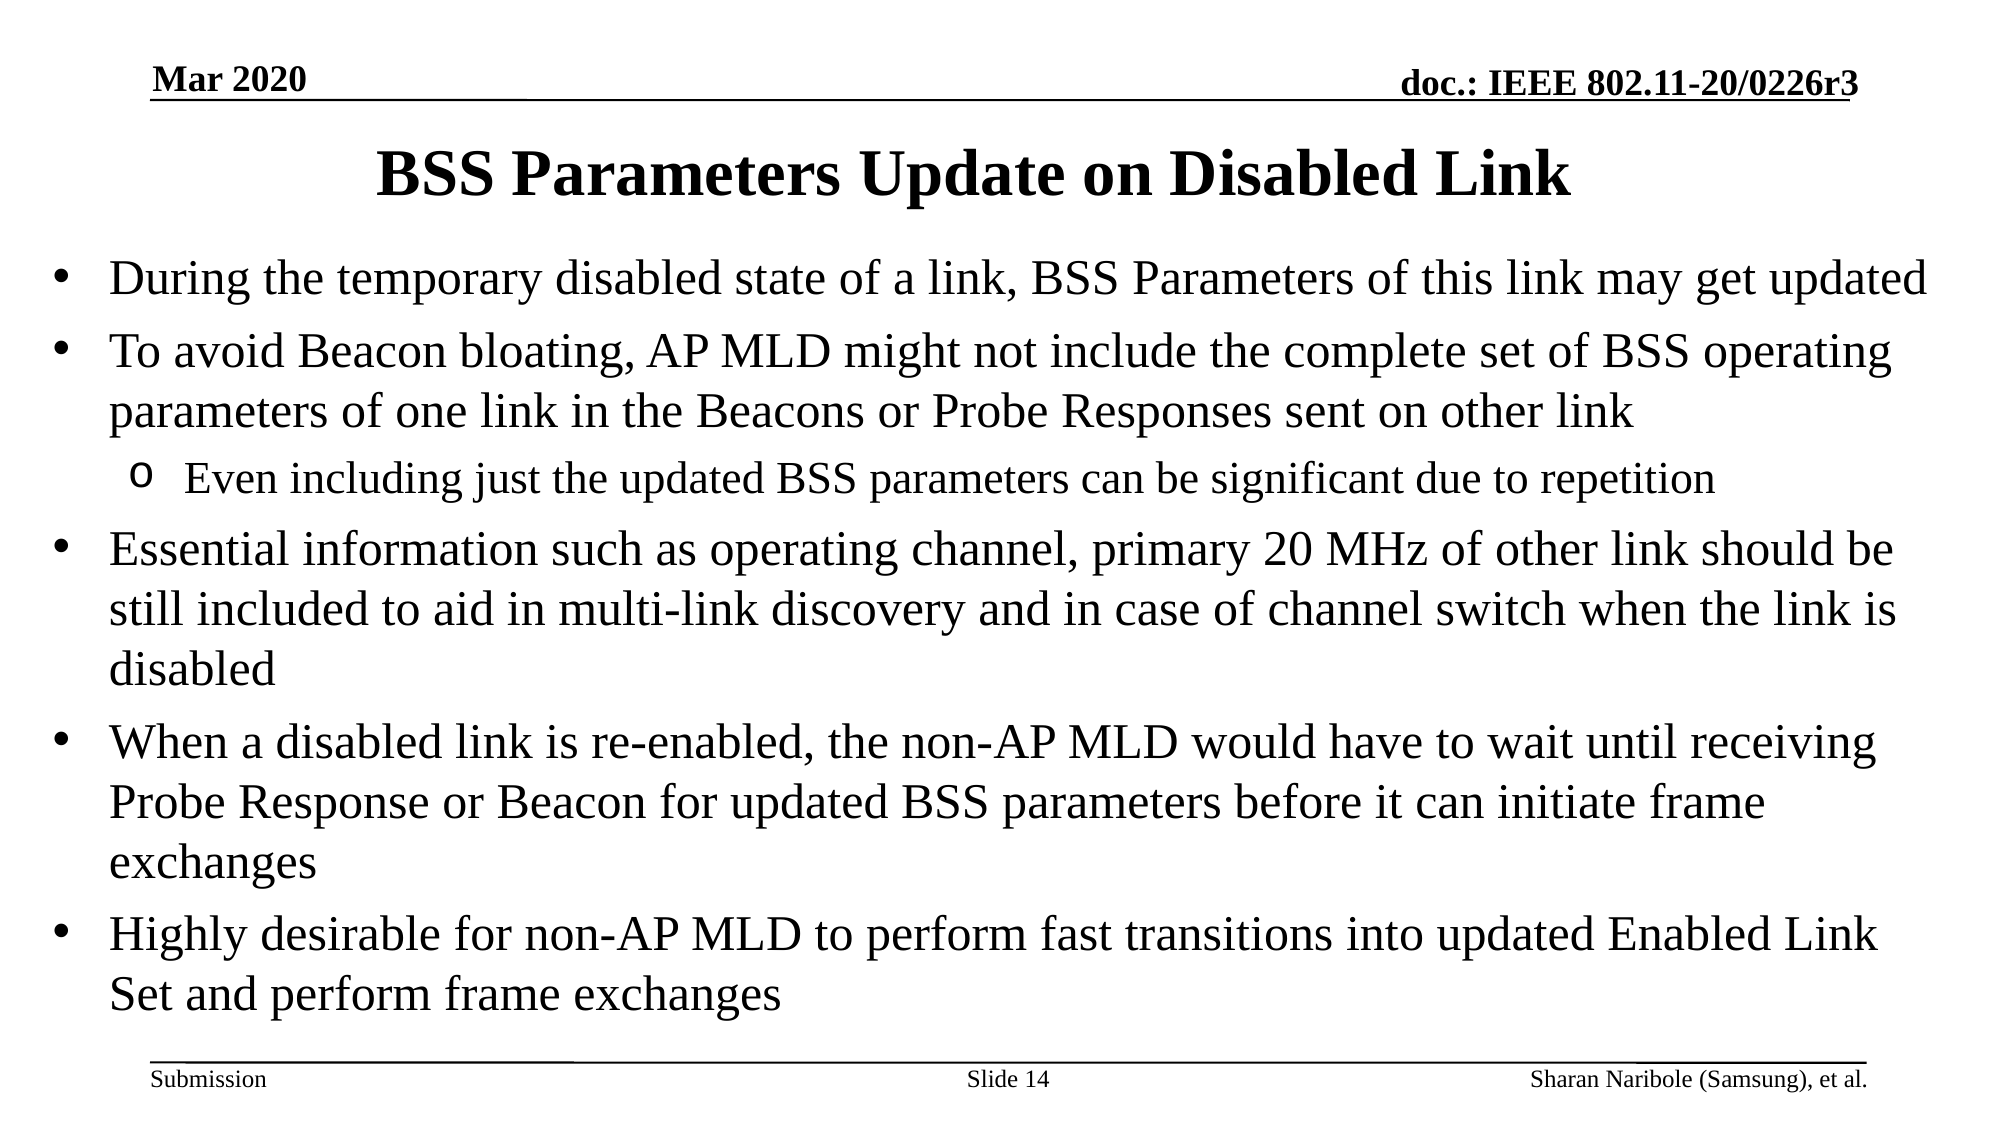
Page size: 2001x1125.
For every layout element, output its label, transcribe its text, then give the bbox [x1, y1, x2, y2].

footer Sharan Naribole (Samsung), et al. [1171, 1061, 1869, 1093]
title BSS Parameters Update on Disabled Link [124, 81, 1825, 237]
slide_number Slide 14 [950, 1061, 1067, 1123]
list During the temporary disabled state of a link, BSS Parameters of this link may get updated To avoid Beacon bloating, AP MLD might not include the complete set of BSS operating parameters of one link in the Beacons or Probe Responses sent on other link Even including just the updated BSS parameters can be significant due to repetition Essential information such as operating channel, primary 20 MHz of other link should be still included to aid in multi-link discovery and in case of channel switch when the link is disabled When a disabled link is re-enabled, the non-AP MLD would have to wait until receiving Probe Response or Beacon for updated BSS parameters before it can initiate frame exchanges Highly desirable for non-AP MLD to perform fast transitions into updated Enabled Link Set and perform frame exchanges [37, 237, 1951, 913]
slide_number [152, 54, 563, 100]
